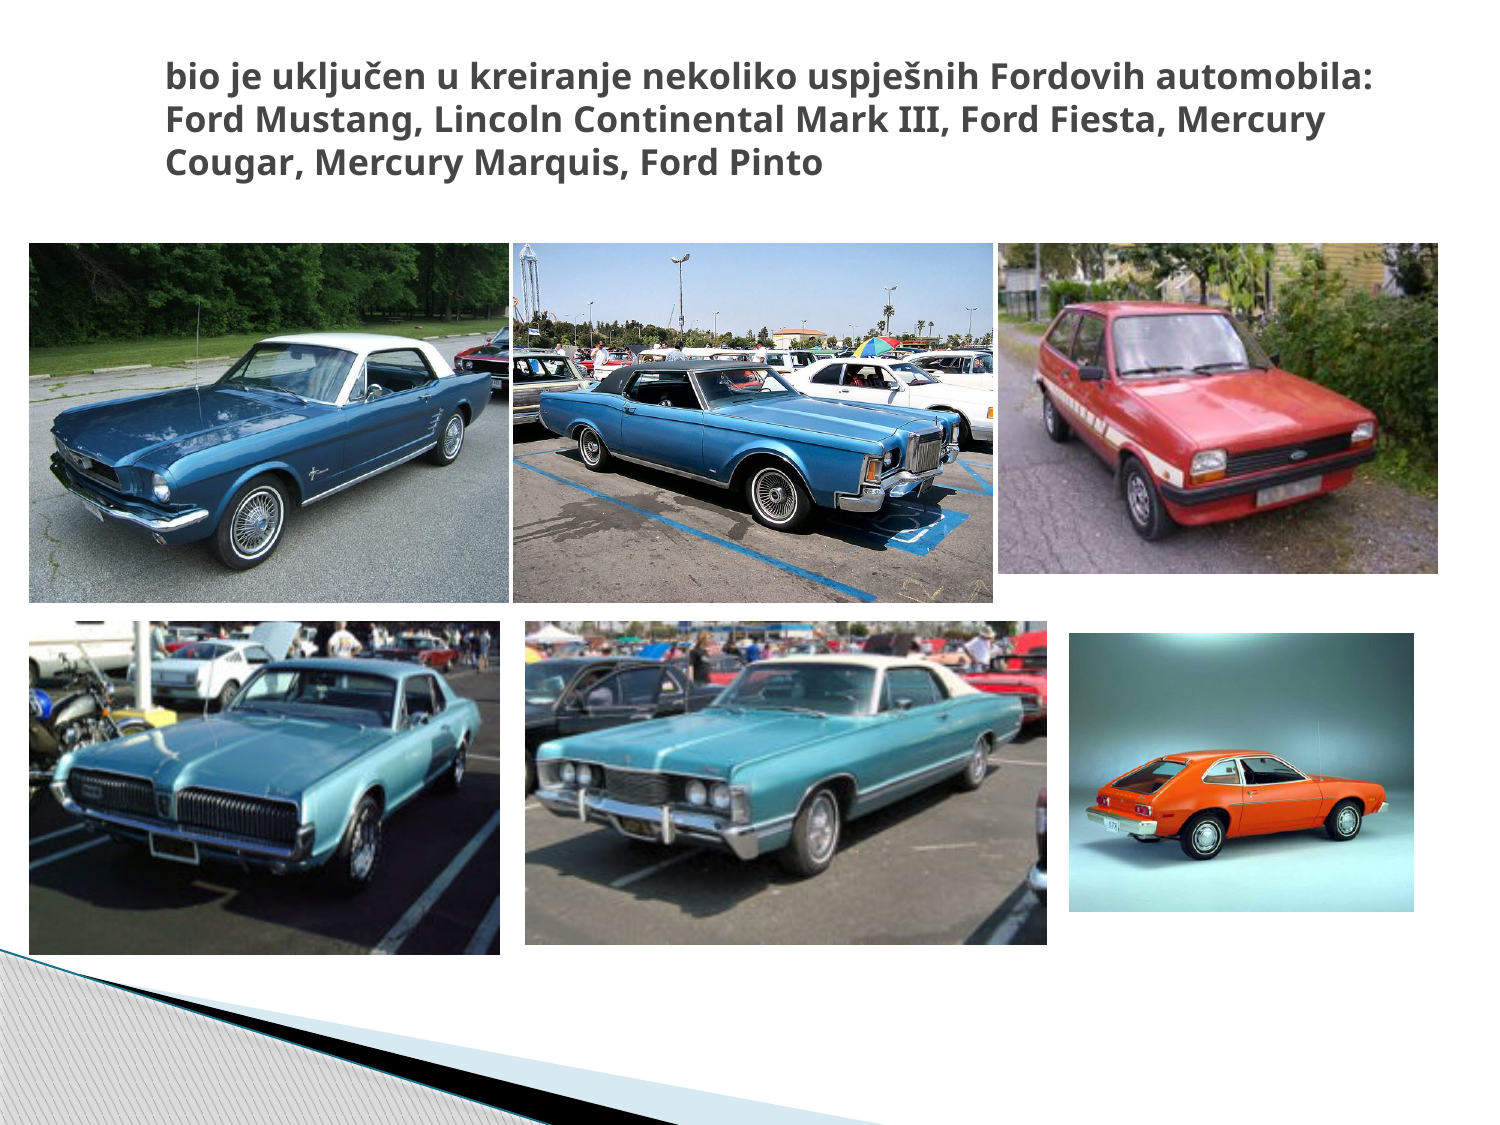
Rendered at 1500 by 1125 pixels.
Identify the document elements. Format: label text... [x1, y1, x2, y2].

title bio je uključen u kreiranje nekoliko uspješnih Fordovih automobila: Ford Mustang, Lincoln Continental Mark III, Ford Fiesta, Mercury Cougar, Mercury Marquis, Ford Pinto [150, 45, 1425, 234]
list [997, 243, 1438, 574]
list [29, 243, 509, 603]
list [513, 243, 993, 603]
picture [1068, 633, 1414, 912]
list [29, 621, 501, 955]
picture [525, 621, 1047, 945]
